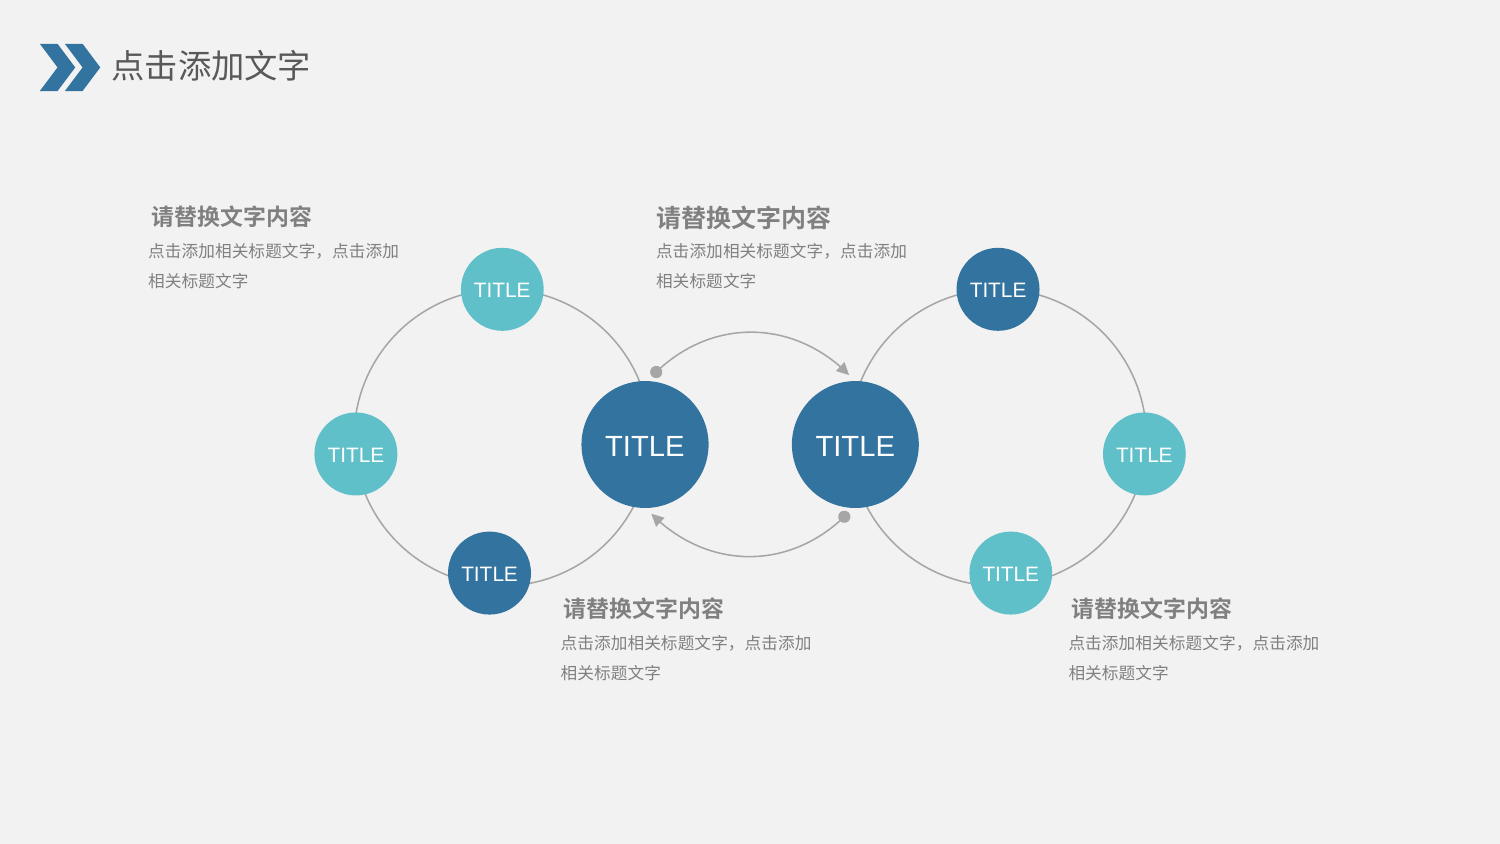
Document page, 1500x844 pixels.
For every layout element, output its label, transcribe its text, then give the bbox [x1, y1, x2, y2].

text_box [356, 295, 640, 584]
text_box 请替换文字内容 [140, 197, 324, 236]
text_box TITLE [956, 247, 1040, 331]
text_box 点击添加相关标题文字，点击添加相关标题文字 [549, 617, 826, 689]
text_box TITLE [460, 247, 544, 331]
text_box 请替换文字内容 [1061, 589, 1244, 628]
text_box TITLE [791, 381, 919, 508]
text_box [651, 418, 851, 557]
text_box 点击添加相关标题文字，点击添加相关标题文字 [645, 225, 921, 296]
text_box TITLE [447, 531, 532, 615]
text_box [860, 295, 1145, 584]
text_box TITLE [581, 381, 709, 508]
text_box TITLE [1102, 412, 1186, 496]
text_box TITLE [314, 412, 398, 496]
text_box TITLE [969, 531, 1053, 615]
text_box 请替换文字内容 [553, 589, 736, 628]
text_box 请替换文字内容 [646, 197, 843, 238]
text_box 点击添加相关标题文字，点击添加相关标题文字 [137, 225, 413, 296]
text_box [650, 332, 850, 446]
text_box 点击添加相关标题文字，点击添加相关标题文字 [1057, 617, 1334, 689]
